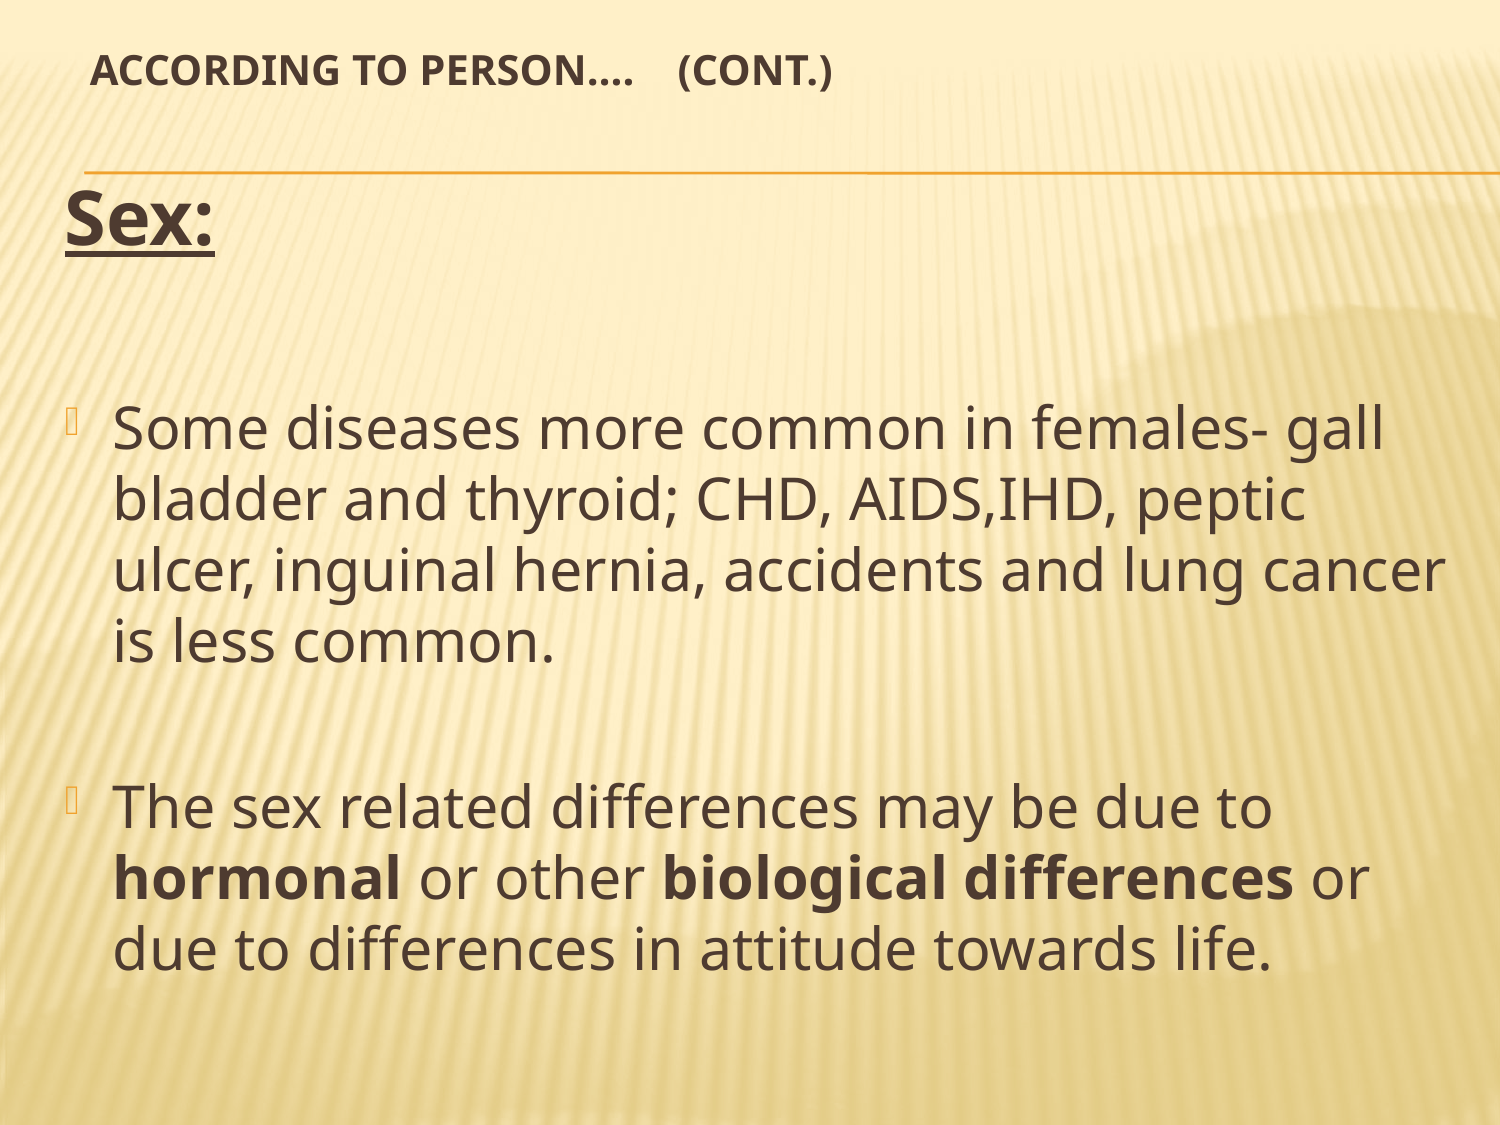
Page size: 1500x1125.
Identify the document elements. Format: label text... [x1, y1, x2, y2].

list Sex: Some diseases more common in females- gall bladder and thyroid; CHD, AIDS,IHD, peptic ulcer, inguinal hernia, accidents and lung cancer is less common. The sex related differences may be due to hormonal or other biological differences or due to differences in attitude towards life. [50, 162, 1475, 998]
title according to Person…. (Cont.) [75, 0, 1500, 138]
